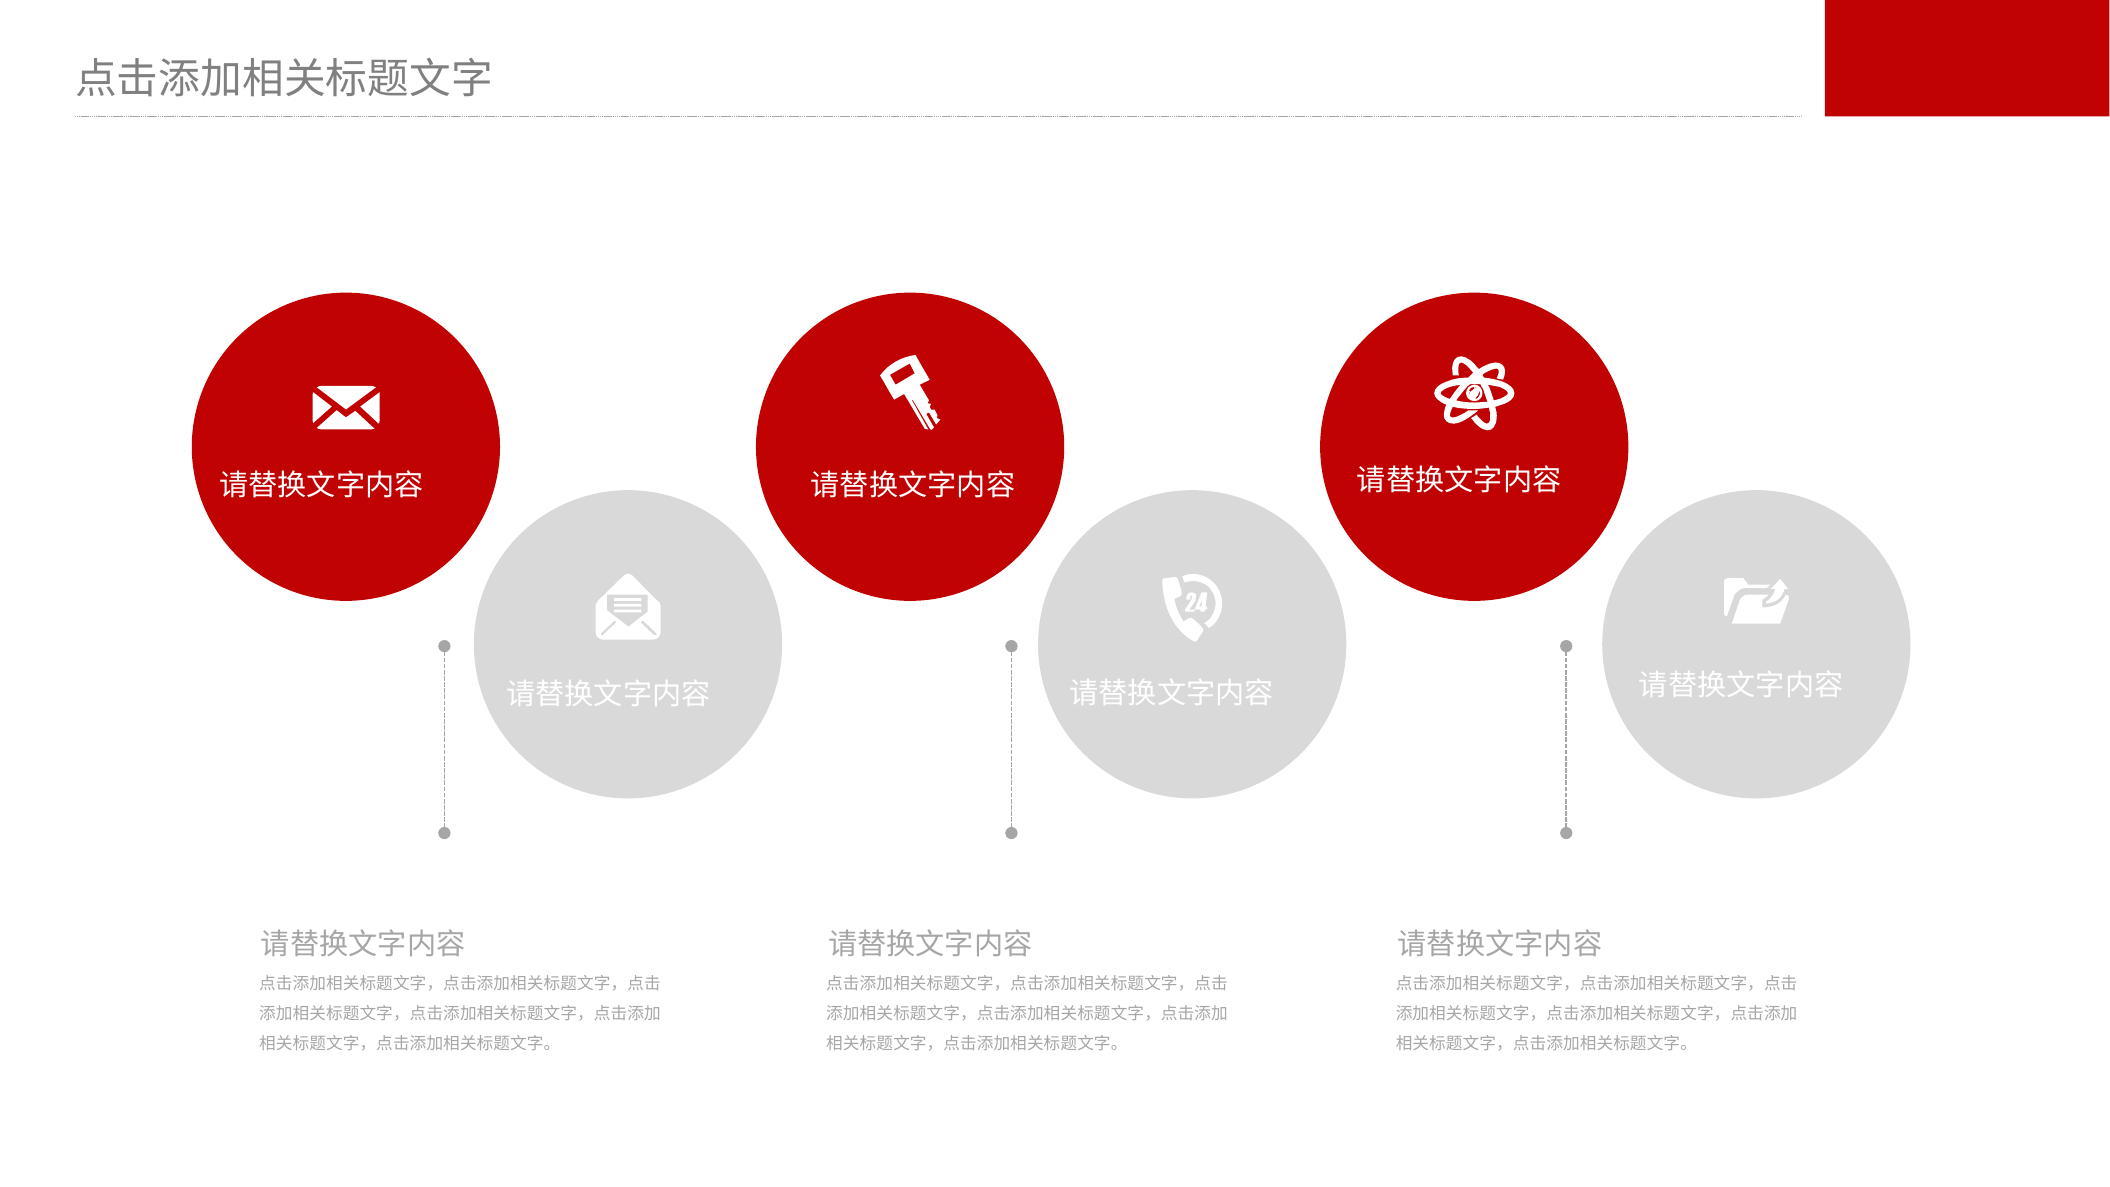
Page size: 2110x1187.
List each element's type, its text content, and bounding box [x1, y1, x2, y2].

text_box 请替换文字内容 [812, 910, 1211, 968]
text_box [191, 292, 527, 601]
text_box 点击添加相关标题文字 [59, 44, 563, 107]
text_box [1320, 292, 1665, 601]
text_box 点击添加相关标题文字，点击添加相关标题文字，点击添加相关标题文字，点击添加相关标题文字，点击添加相关标题文字，点击添加相关标题文字。 [245, 956, 680, 1060]
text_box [1038, 490, 1378, 799]
text_box 点击添加相关标题文字，点击添加相关标题文字，点击添加相关标题文字，点击添加相关标题文字，点击添加相关标题文字，点击添加相关标题文字。 [812, 956, 1248, 1060]
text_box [473, 490, 814, 799]
text_box 请替换文字内容 [245, 910, 644, 968]
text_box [751, 292, 1075, 601]
text_box 请替换文字内容 [1381, 910, 1781, 968]
text_box 点击添加相关标题文字，点击添加相关标题文字，点击添加相关标题文字，点击添加相关标题文字，点击添加相关标题文字，点击添加相关标题文字。 [1381, 956, 1817, 1060]
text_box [1602, 490, 1947, 799]
